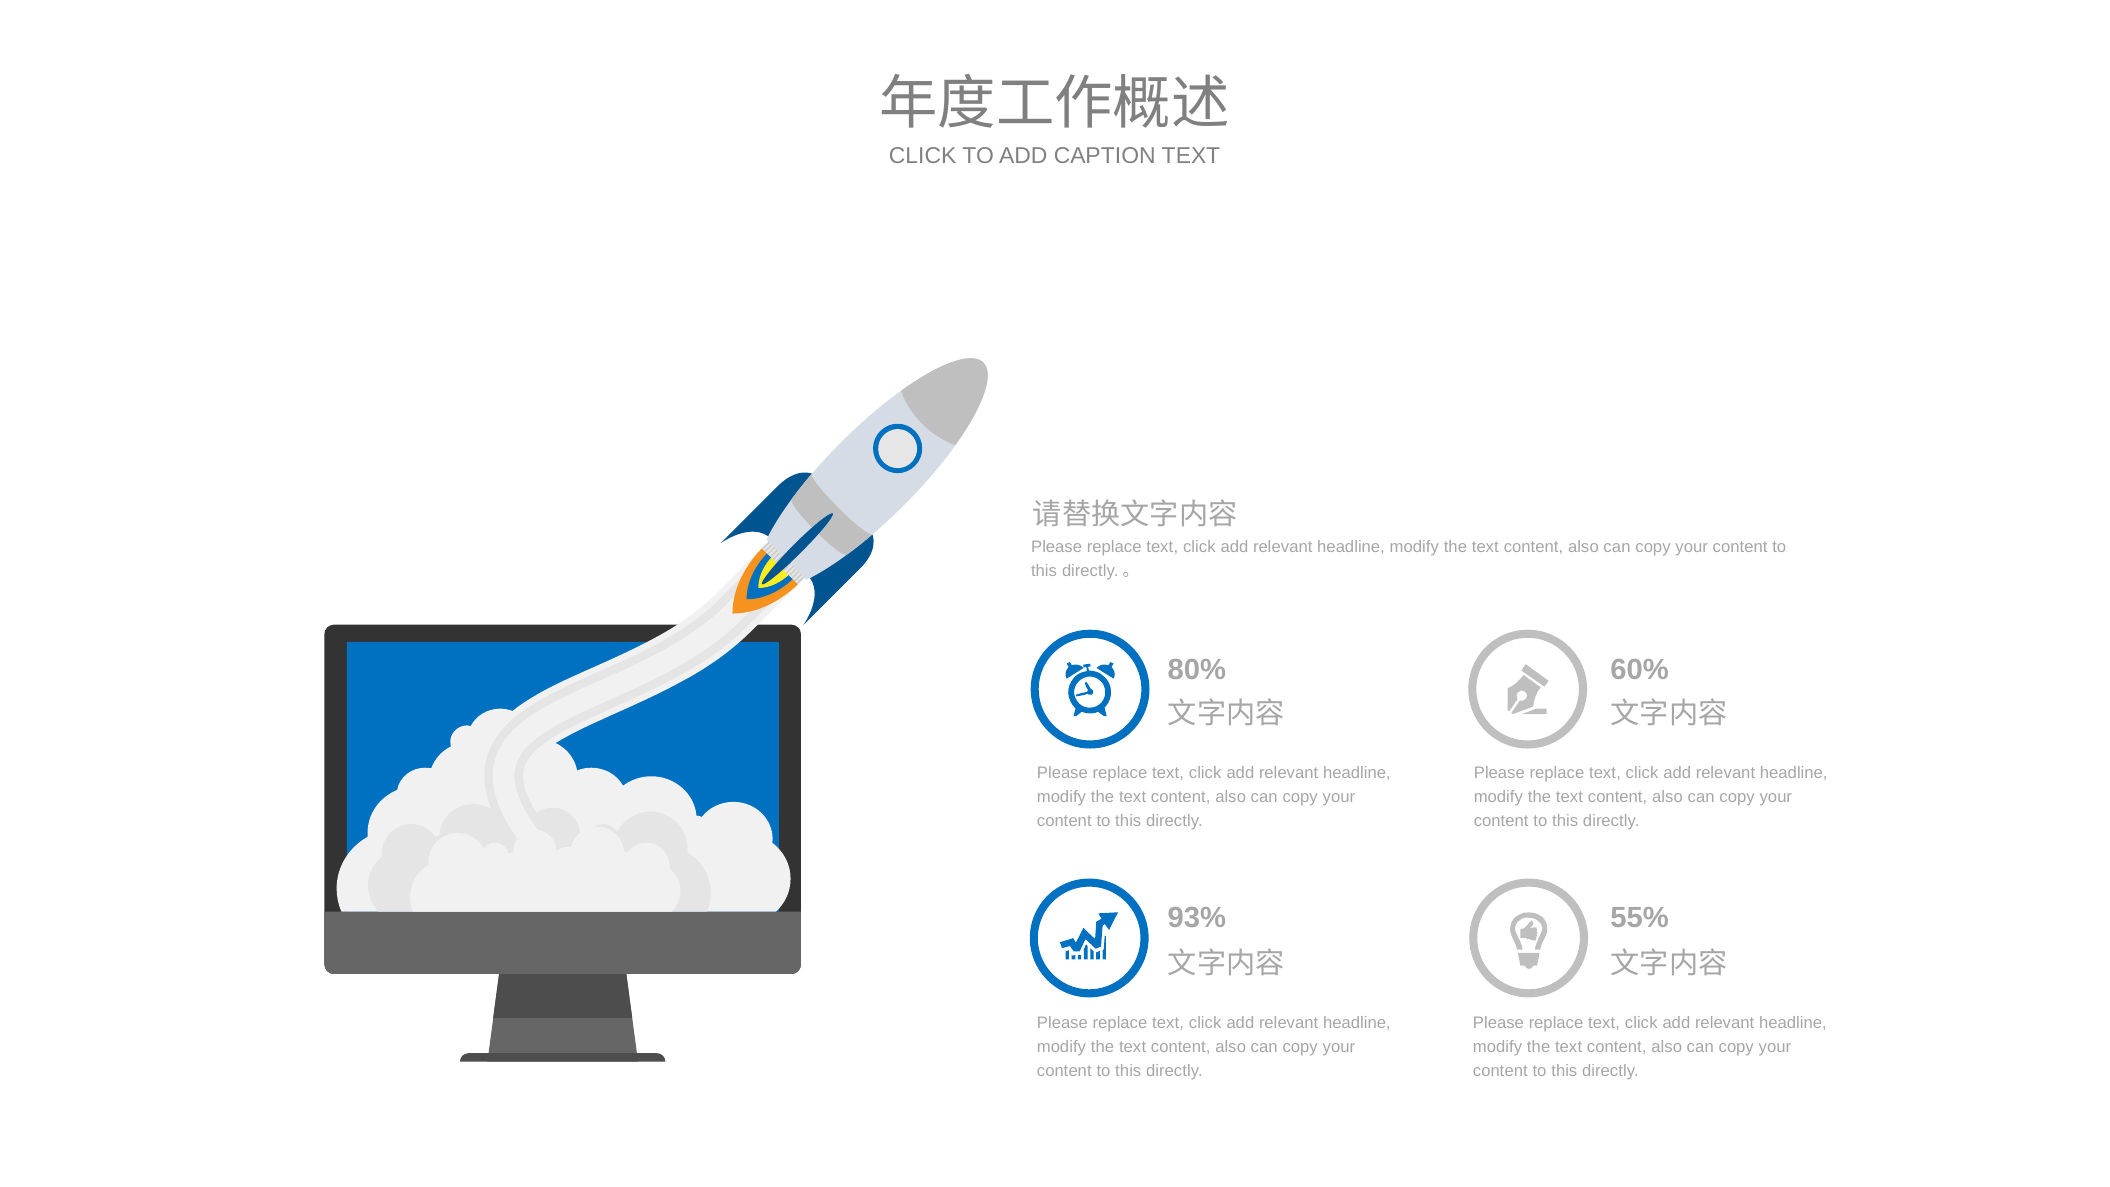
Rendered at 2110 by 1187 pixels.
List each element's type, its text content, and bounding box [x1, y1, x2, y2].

text_box 文字内容 [1153, 680, 1300, 737]
text_box [1065, 950, 1069, 960]
text_box 请替换文字内容 [1018, 481, 1253, 524]
text_box 文字内容 [1595, 680, 1743, 737]
text_box [1065, 662, 1111, 717]
text_box [1096, 662, 1115, 679]
text_box 55% [1595, 883, 1684, 941]
text_box [1517, 952, 1540, 969]
text_box [1102, 935, 1106, 960]
text_box Please replace text, click add relevant headline, modify the text content, also can copy your content to this directly. [1459, 750, 1853, 837]
text_box [1029, 628, 1151, 750]
text_box Please replace text, click add relevant headline, modify the text content, also can copy your content to this directly. [1022, 750, 1416, 837]
text_box [1468, 877, 1590, 999]
text_box CLICK TO ADD CAPTION TEXT [865, 140, 1245, 168]
text_box [1096, 950, 1100, 960]
text_box [1028, 877, 1150, 999]
text_box 60% [1595, 636, 1684, 693]
text_box [1090, 948, 1094, 960]
text_box [1083, 944, 1088, 960]
text_box [1467, 628, 1589, 750]
text_box 文字内容 [1595, 930, 1743, 988]
text_box 93% [1152, 883, 1242, 941]
text_box [1059, 912, 1119, 952]
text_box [324, 345, 1001, 1062]
text_box 80% [1152, 636, 1242, 693]
text_box [1510, 912, 1548, 950]
text_box 年度工作概述 [865, 65, 1245, 136]
text_box Please replace text, click add relevant headline, modify the text content, also can copy your content to this directly. [1458, 1000, 1852, 1087]
text_box [1507, 664, 1549, 715]
text_box 文字内容 [1153, 930, 1300, 988]
text_box Please replace text, click add relevant headline, modify the text content, also can copy your content to this directly.。 [1016, 524, 1825, 588]
text_box Please replace text, click add relevant headline, modify the text content, also can copy your content to this directly. [1022, 1000, 1416, 1087]
